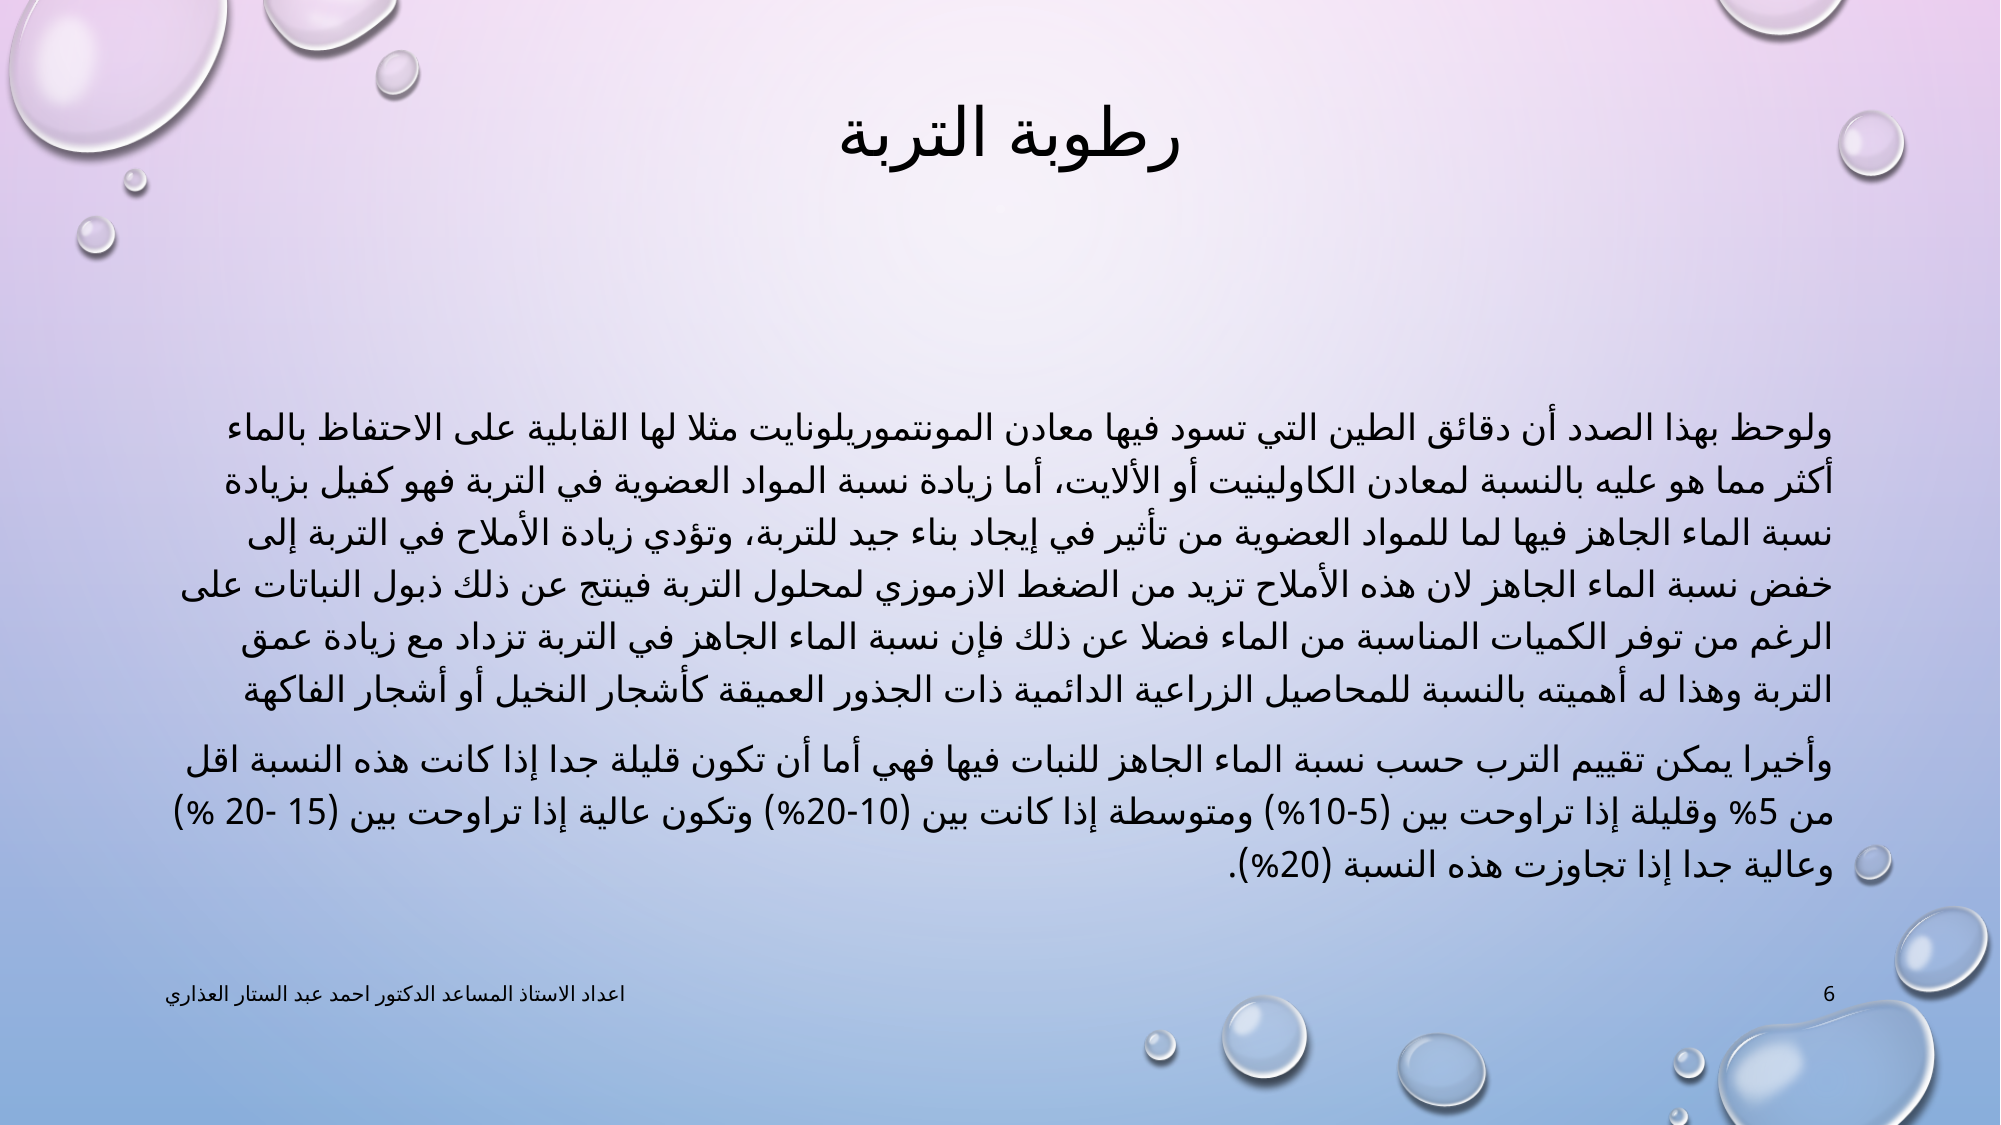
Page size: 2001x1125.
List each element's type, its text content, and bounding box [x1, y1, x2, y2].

picture [0, 0, 2000, 1125]
title رطوبة التربة [818, 82, 1203, 187]
footer اعداد الاستاذ المساعد الدكتور احمد عبد الستار العذاري [149, 965, 1245, 1025]
list ولوحظ بهذا الصدد أن دقائق الطين التي تسود فيها معادن المونتموریلونایت مثلا لها القابلية على الاحتفاظ بالماء أكثر مما هو عليه بالنسبة لمعادن الكاولينيت أو الألايت، أما زيادة نسبة المواد العضوية في التربة فهو كفيل بزيادة نسبة الماء الجاهز فيها لما للمواد العضوية من تأثير في إيجاد بناء جيد للتربة، وتؤدي زيادة الأملاح في التربة إلى خفض نسبة الماء الجاهز لان هذه الأملاح تزيد من الضغط الازموزي لمحلول التربة فينتج عن ذلك ذبول النباتات على الرغم من توفر الكميات المناسبة من الماء فضلا عن ذلك فإن نسبة الماء الجاهز في التربة تزداد مع زيادة عمق التربة وهذا له أهميته بالنسبة للمحاصيل الزراعية الدائمية ذات الجذور العميقة كأشجار النخيل أو أشجار الفاكهة وأخيرا يمكن تقييم الترب حسب نسبة الماء الجاهز للنبات فيها فهي أما أن تكون قليلة جدا إذا كانت هذه النسبة اقل من 5% وقليلة إذا تراوحت بين (5-10%) ومتوسطة إذا كانت بين (10-20%) وتكون عالية إذا تراوحت بين (15 -20 %) وعالية جدا إذا تجاوزت هذه النسبة (20%). [149, 388, 1850, 950]
slide_number 6 [1724, 965, 1851, 1025]
